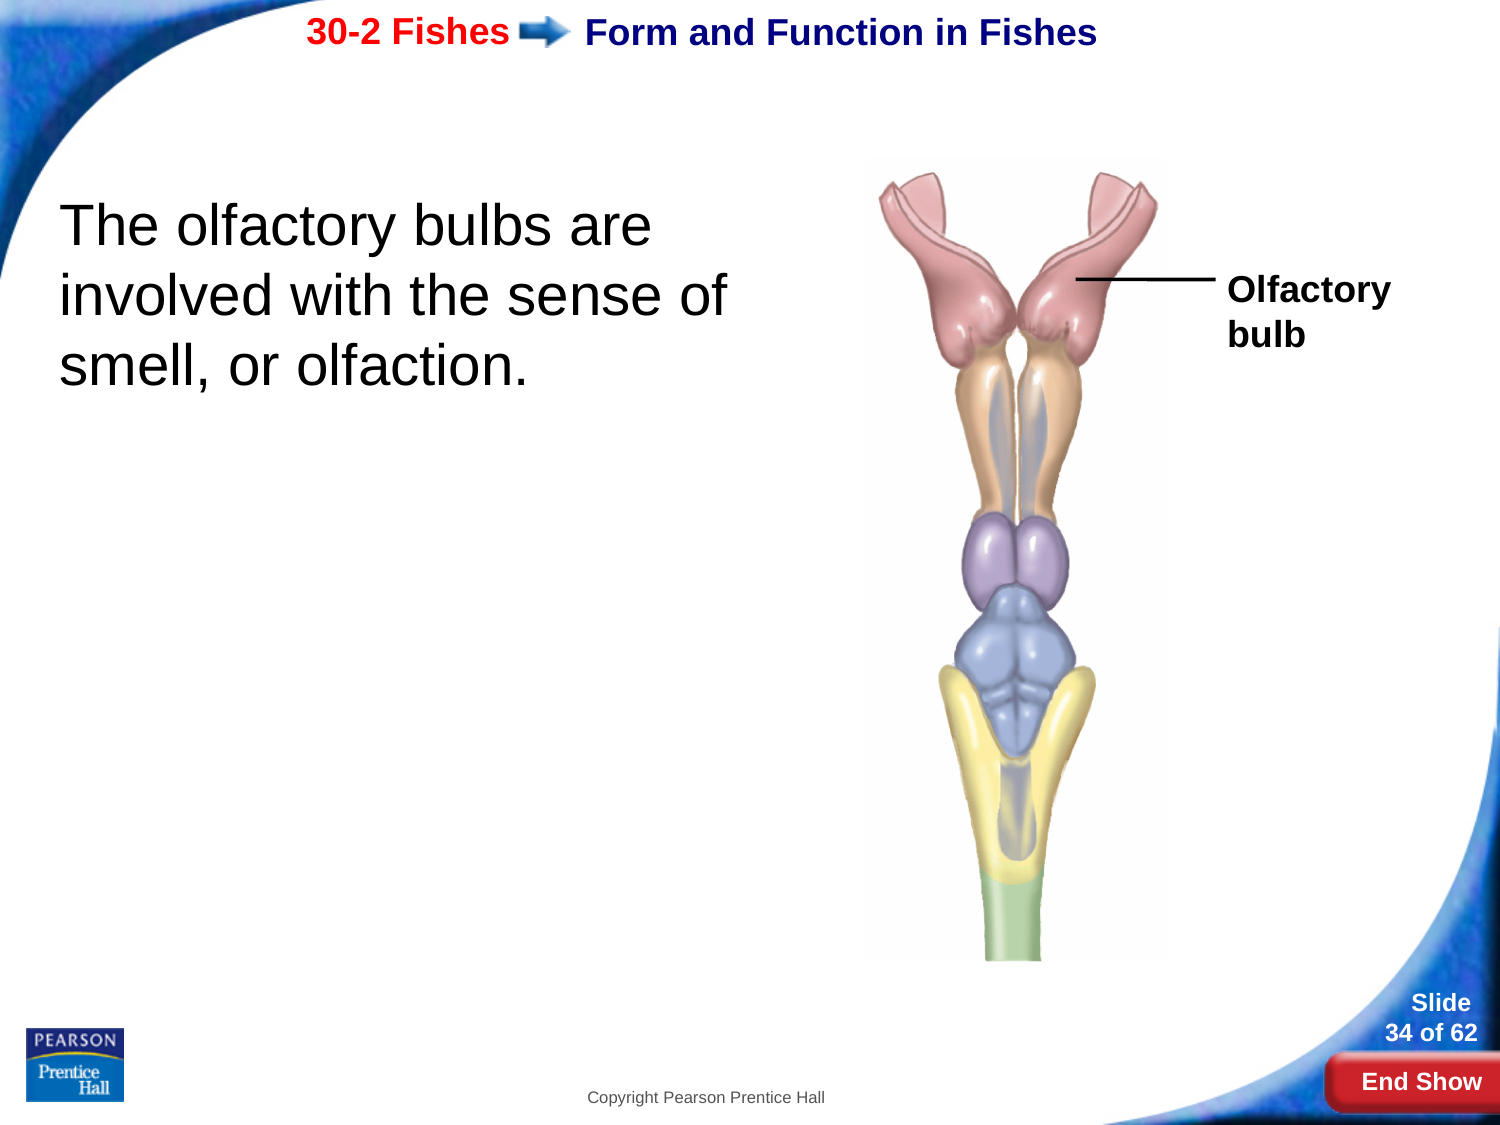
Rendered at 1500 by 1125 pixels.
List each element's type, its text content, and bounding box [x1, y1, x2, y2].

list The olfactory bulbs are involved with the sense of smell, or olfaction. [44, 179, 751, 976]
title Form and Function in Fishes [569, 0, 1239, 76]
text_box Olfactory bulb [1212, 257, 1408, 363]
picture [0, 0, 1500, 1125]
footer Copyright Pearson Prentice Hall [468, 1078, 945, 1105]
